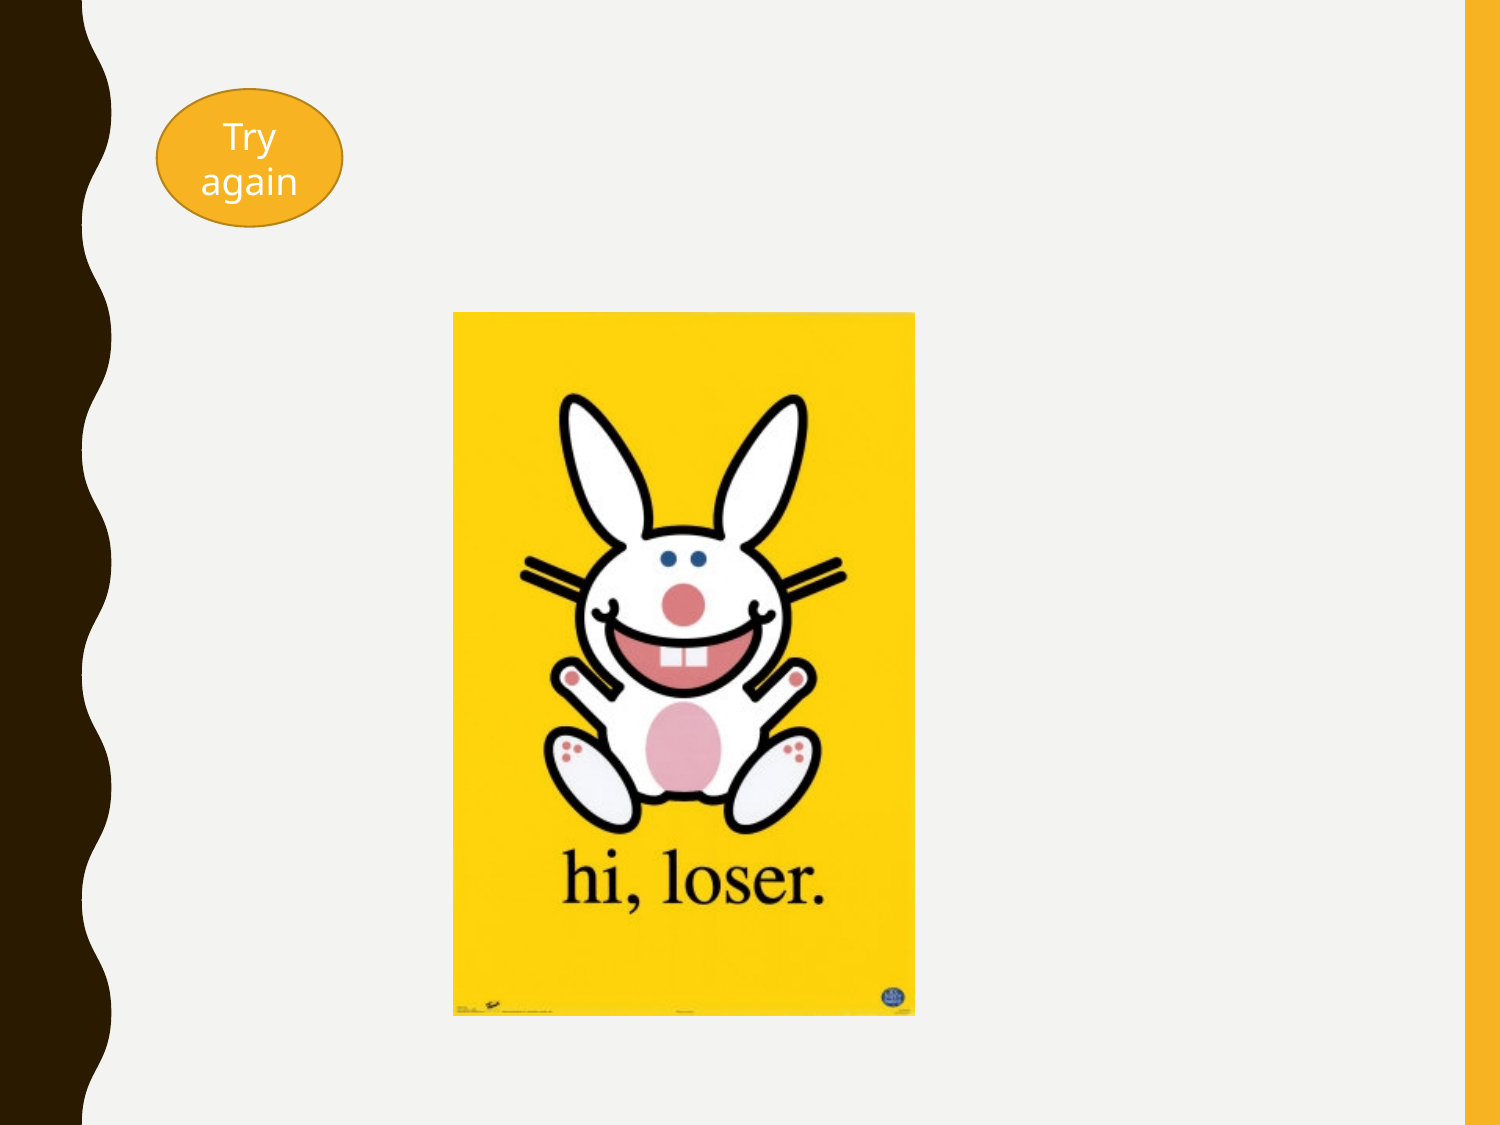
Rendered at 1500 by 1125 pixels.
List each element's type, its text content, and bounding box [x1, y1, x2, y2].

picture [453, 312, 915, 1016]
text_box Try again [155, 88, 344, 228]
